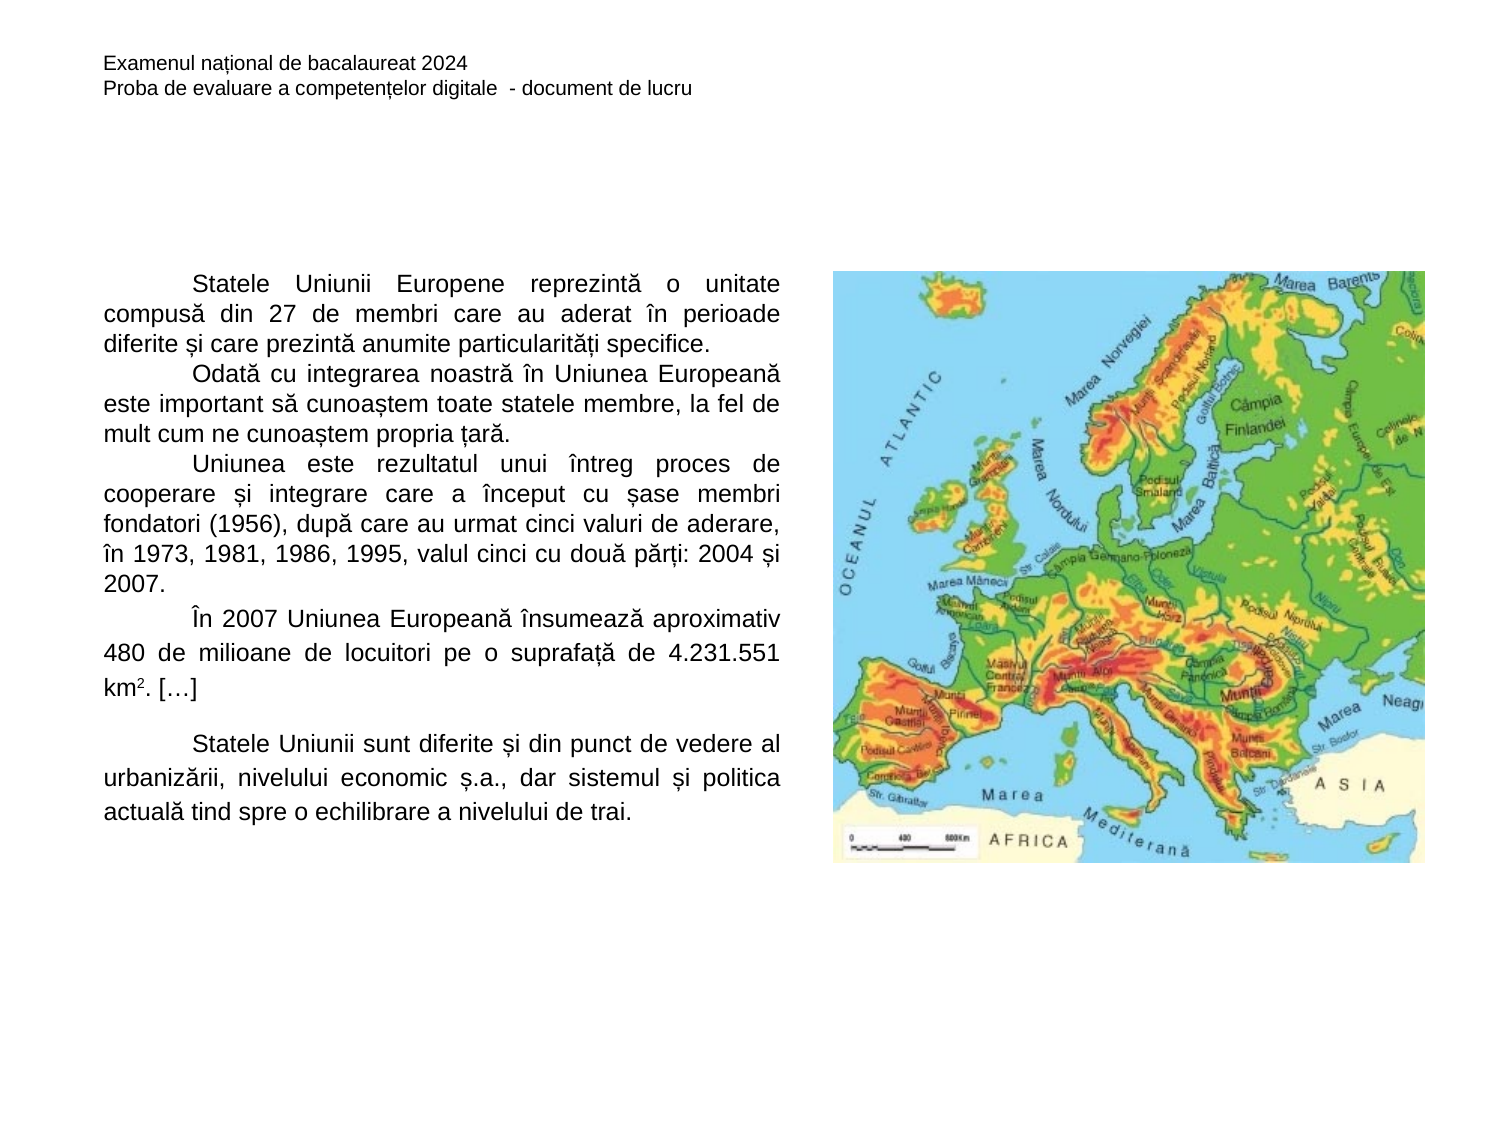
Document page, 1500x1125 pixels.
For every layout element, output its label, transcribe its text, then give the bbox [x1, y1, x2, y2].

text_box Examenul național de bacalaureat 2024 Proba de evaluare a competențelor digitale - document de lucru [88, 42, 1459, 108]
list Statele Uniunii Europene reprezintă o unitate compusă din 27 de membri care au aderat în perioade diferite și care prezintă anumite particularități specifice. Odată cu integrarea noastră în Uniunea Europeană este important să cunoaștem toate statele membre, la fel de mult cum ne cunoaștem propria țară. Uniunea este rezultatul unui întreg proces de cooperare și integrare care a început cu șase membri fondatori (1956), după care au urmat cinci valuri de aderare, în 1973, 1981, 1986, 1995, valul cinci cu două părți: 2004 și 2007. În 2007 Uniunea Europeană însumează aproximativ 480 de milioane de locuitori pe o suprafață de 4.231.551 km2. […] Statele Uniunii sunt diferite și din punct de vedere al urbanizării, nivelului economic ș.a., dar sistemul și politica actuală tind spre o echilibrare a nivelului de trai. [88, 259, 798, 962]
picture [833, 271, 1426, 863]
